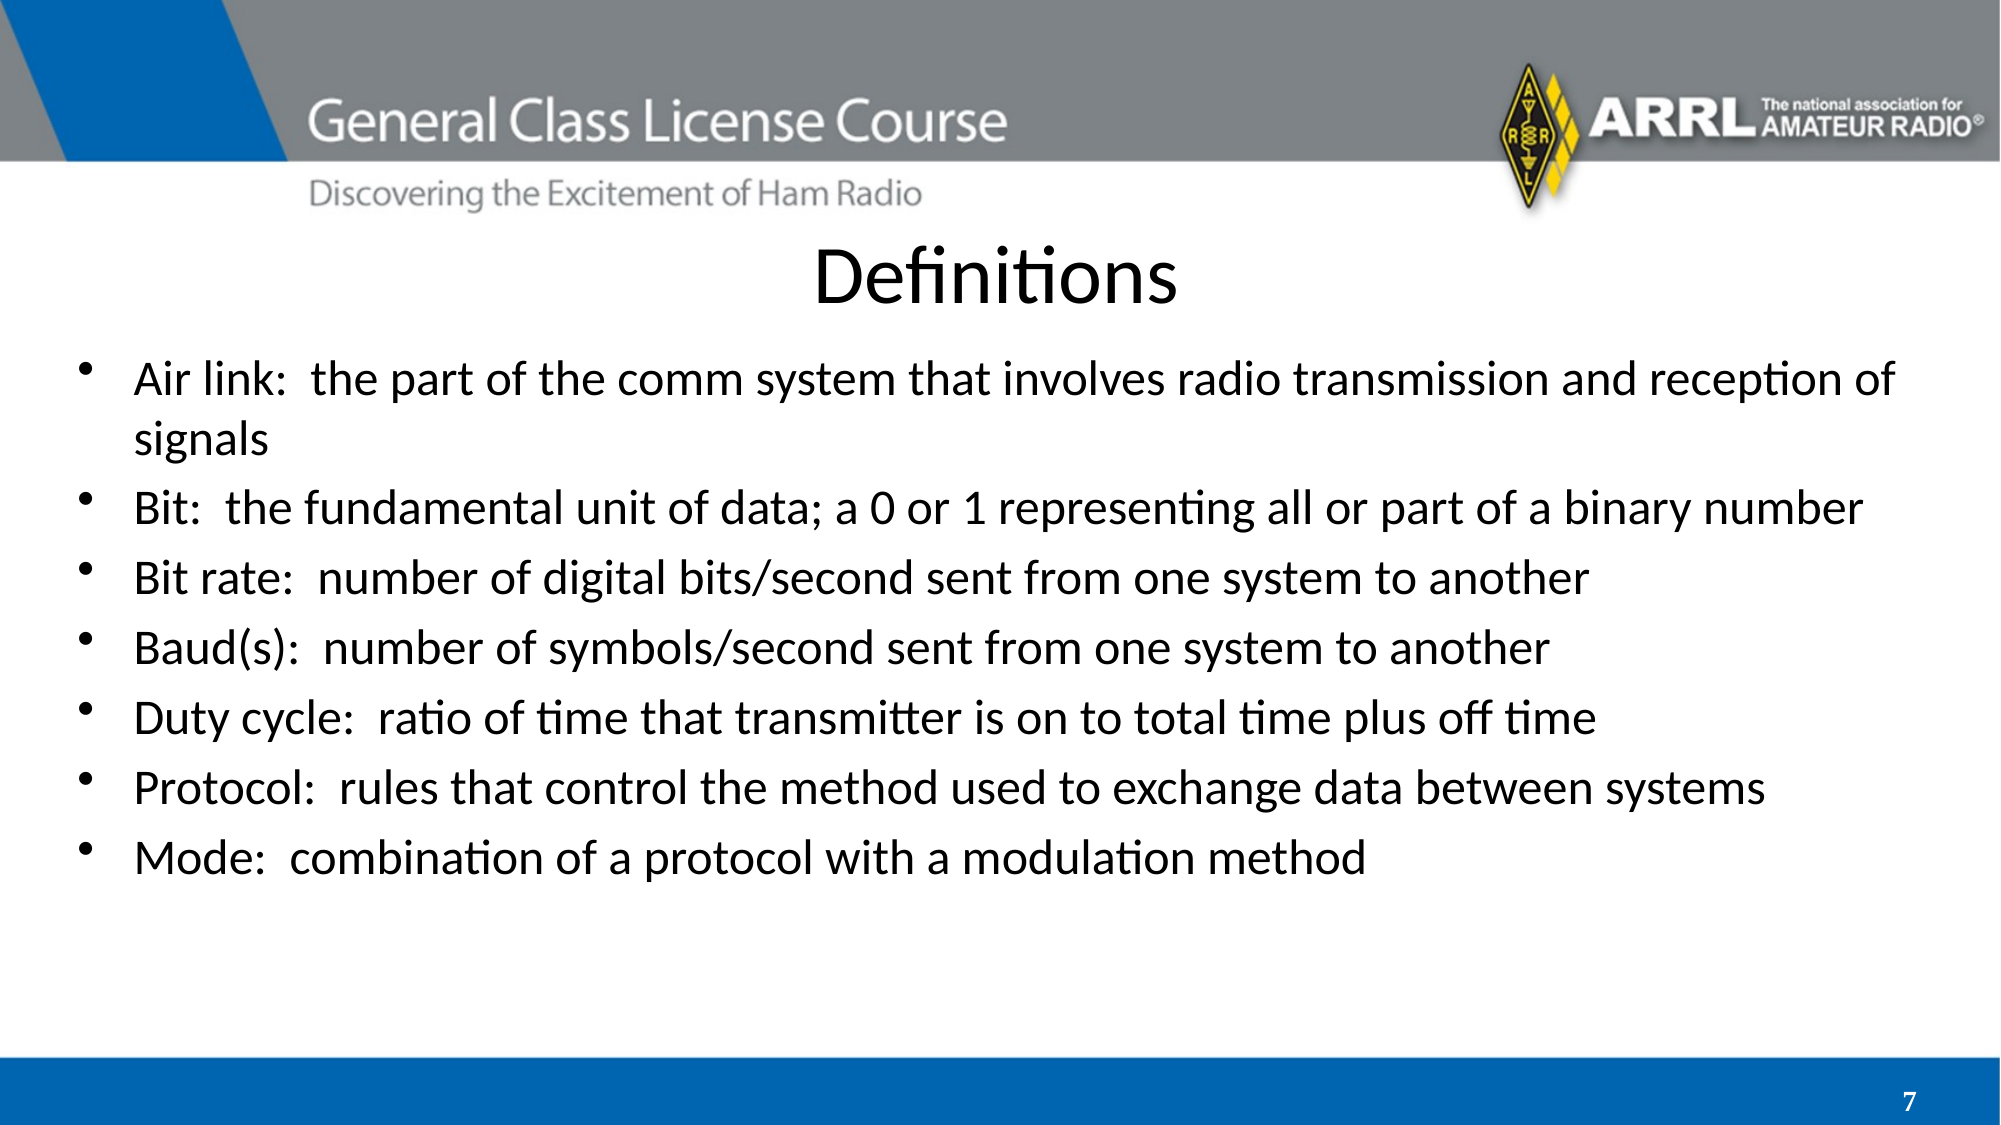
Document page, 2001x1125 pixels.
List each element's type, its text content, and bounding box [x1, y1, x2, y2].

picture [0, 0, 2001, 1125]
title Definitions [96, 212, 1897, 337]
list Air link: the part of the comm system that involves radio transmission and reception of signals Bit: the fundamental unit of data; a 0 or 1 representing all or part of a binary number Bit rate: number of digital bits/second sent from one system to another Baud(s): number of symbols/second sent from one system to another Duty cycle: ratio of time that transmitter is on to total time plus off time Protocol: rules that control the method used to exchange data between systems Mode: combination of a protocol with a modulation method [62, 337, 1925, 1075]
